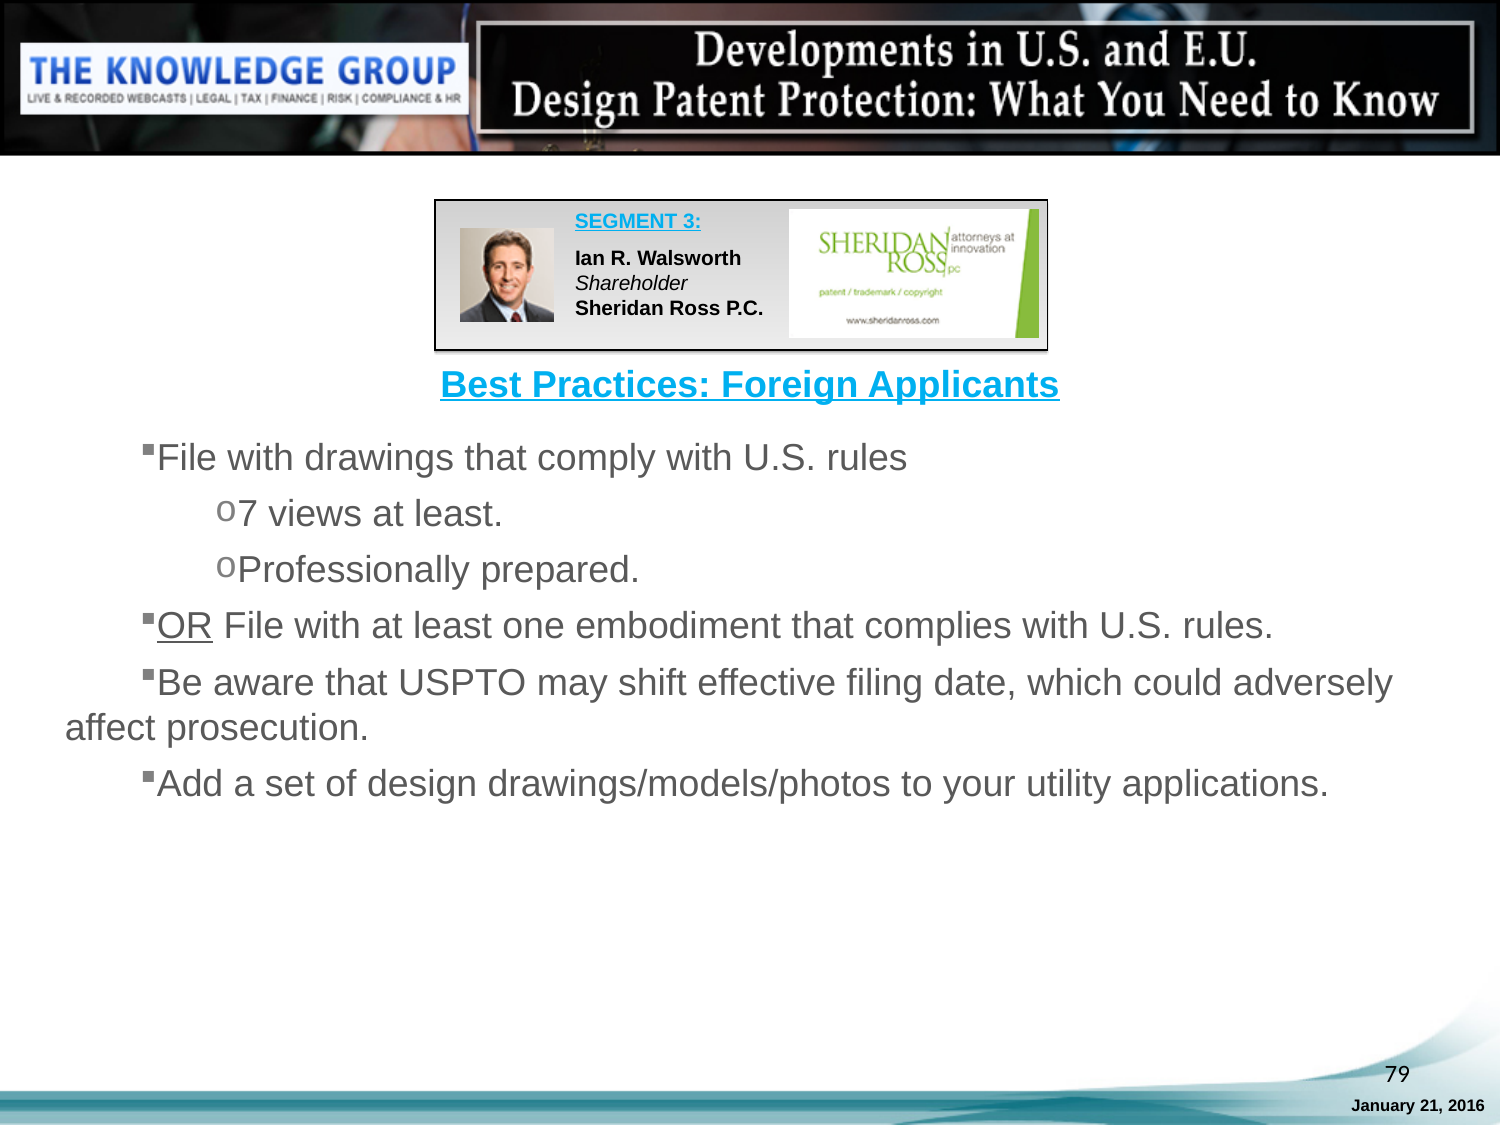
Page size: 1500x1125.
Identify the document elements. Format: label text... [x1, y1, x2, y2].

text_box January 21, 2016 [1100, 1087, 1500, 1123]
text_box File with drawings that comply with U.S. rules 7 views at least. Professionally prepared. OR File with at least one embodiment that complies with U.S. rules. Be aware that USPTO may shift effective filing date, which could adversely affect prosecution. Add a set of design drawings/models/photos to your utility applications. [50, 425, 1450, 859]
slide_number 79 [1074, 1042, 1425, 1103]
text_box Best Practices: Foreign Applicants [0, 352, 1500, 412]
picture [0, 0, 1500, 352]
picture [0, 412, 1500, 1125]
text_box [434, 199, 1048, 351]
